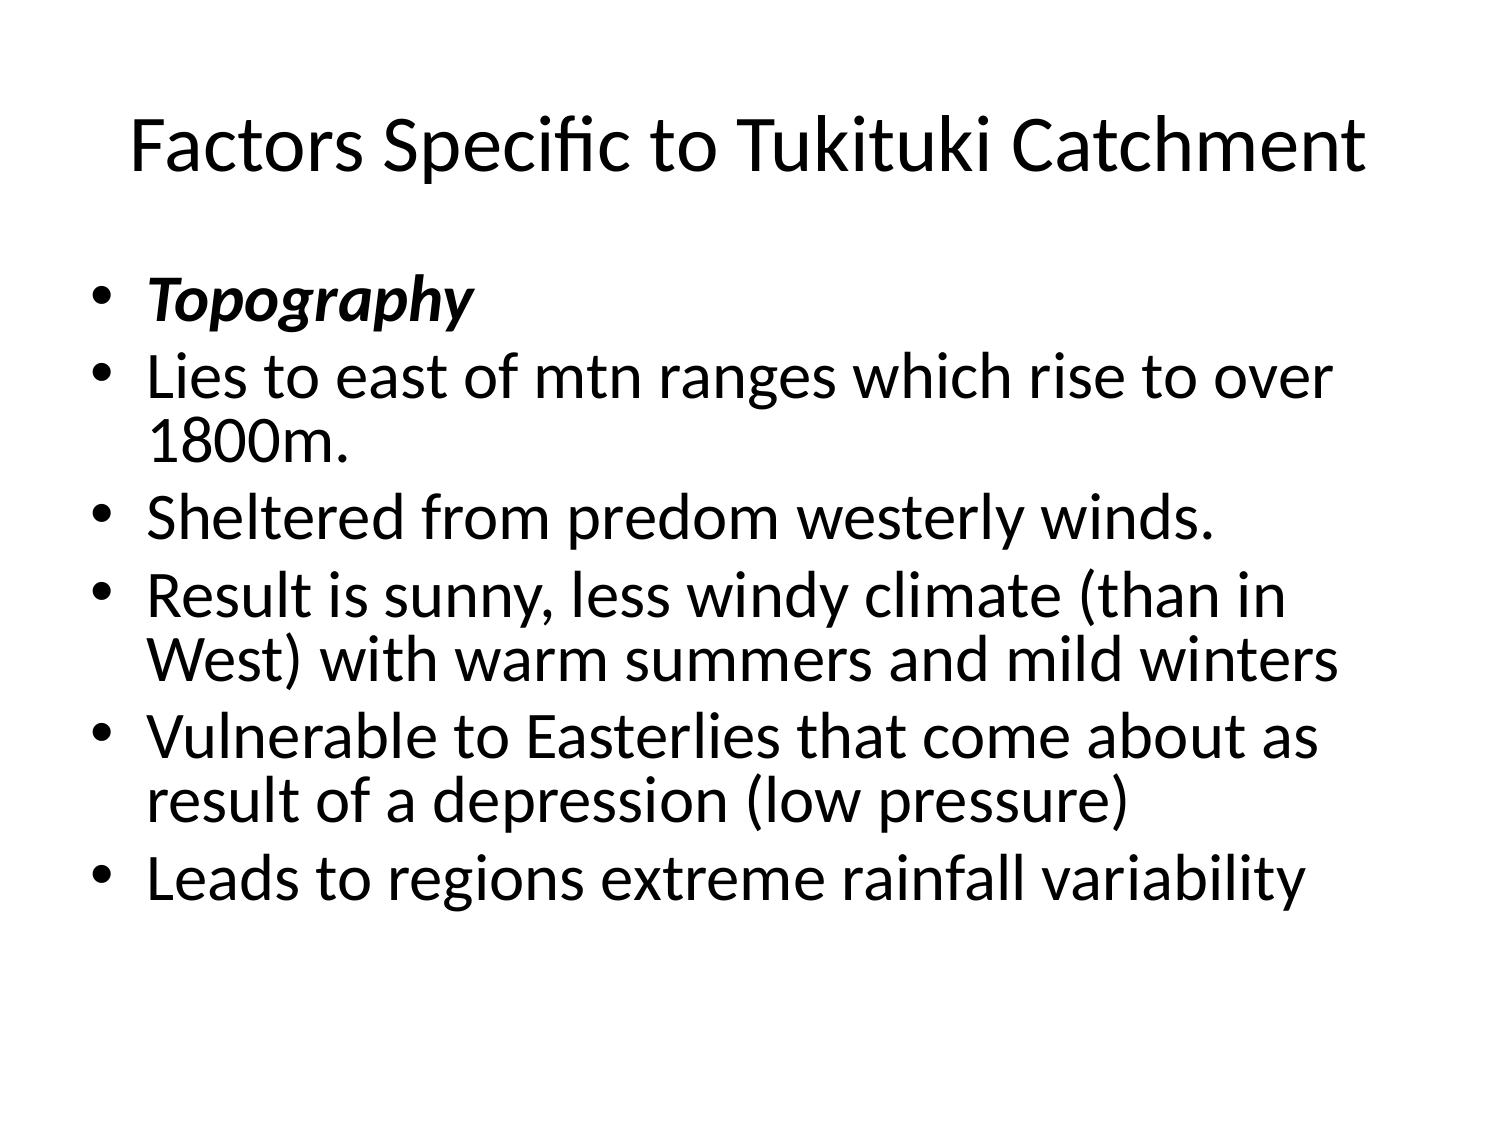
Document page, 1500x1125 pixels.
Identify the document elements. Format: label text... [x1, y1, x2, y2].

list Topography Lies to east of mtn ranges which rise to over 1800m. Sheltered from predom westerly winds. Result is sunny, less windy climate (than in West) with warm summers and mild winters Vulnerable to Easterlies that come about as result of a depression (low pressure) Leads to regions extreme rainfall variability [75, 262, 1425, 1005]
title Factors Specific to Tukituki Catchment [75, 45, 1425, 233]
